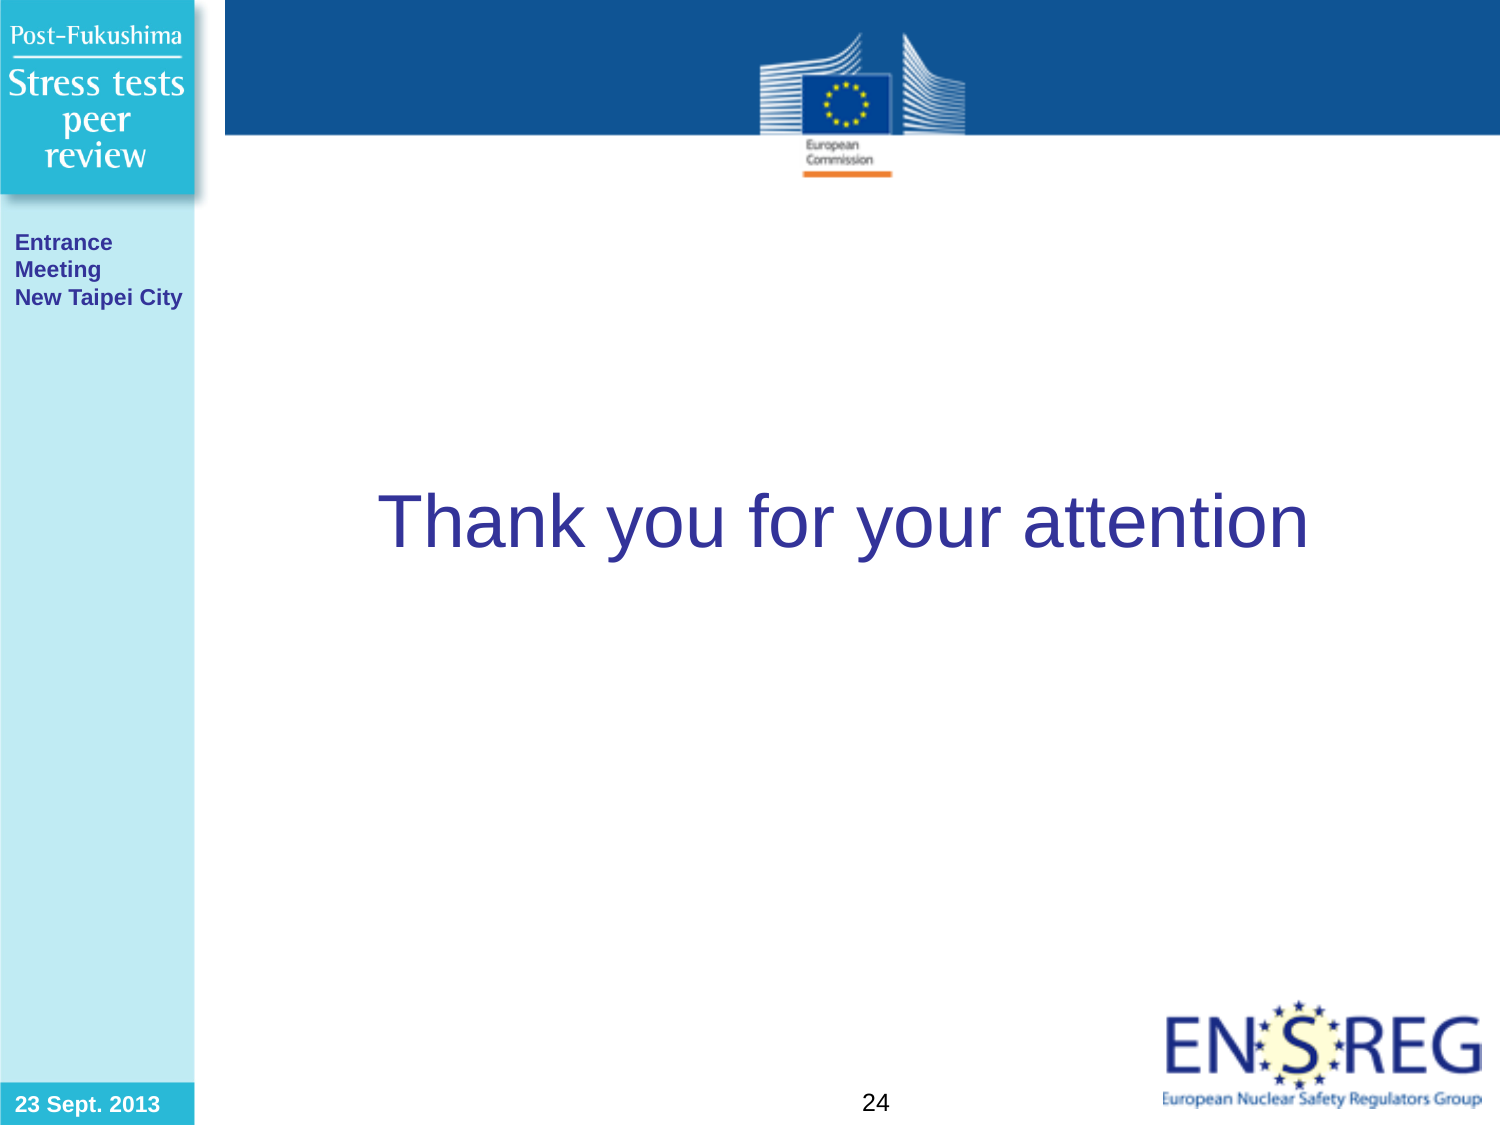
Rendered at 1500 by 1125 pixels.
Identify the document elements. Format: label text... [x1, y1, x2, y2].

picture [1163, 999, 1482, 1109]
list Thank you for your attention [194, 278, 1495, 879]
picture [0, 0, 1500, 1125]
